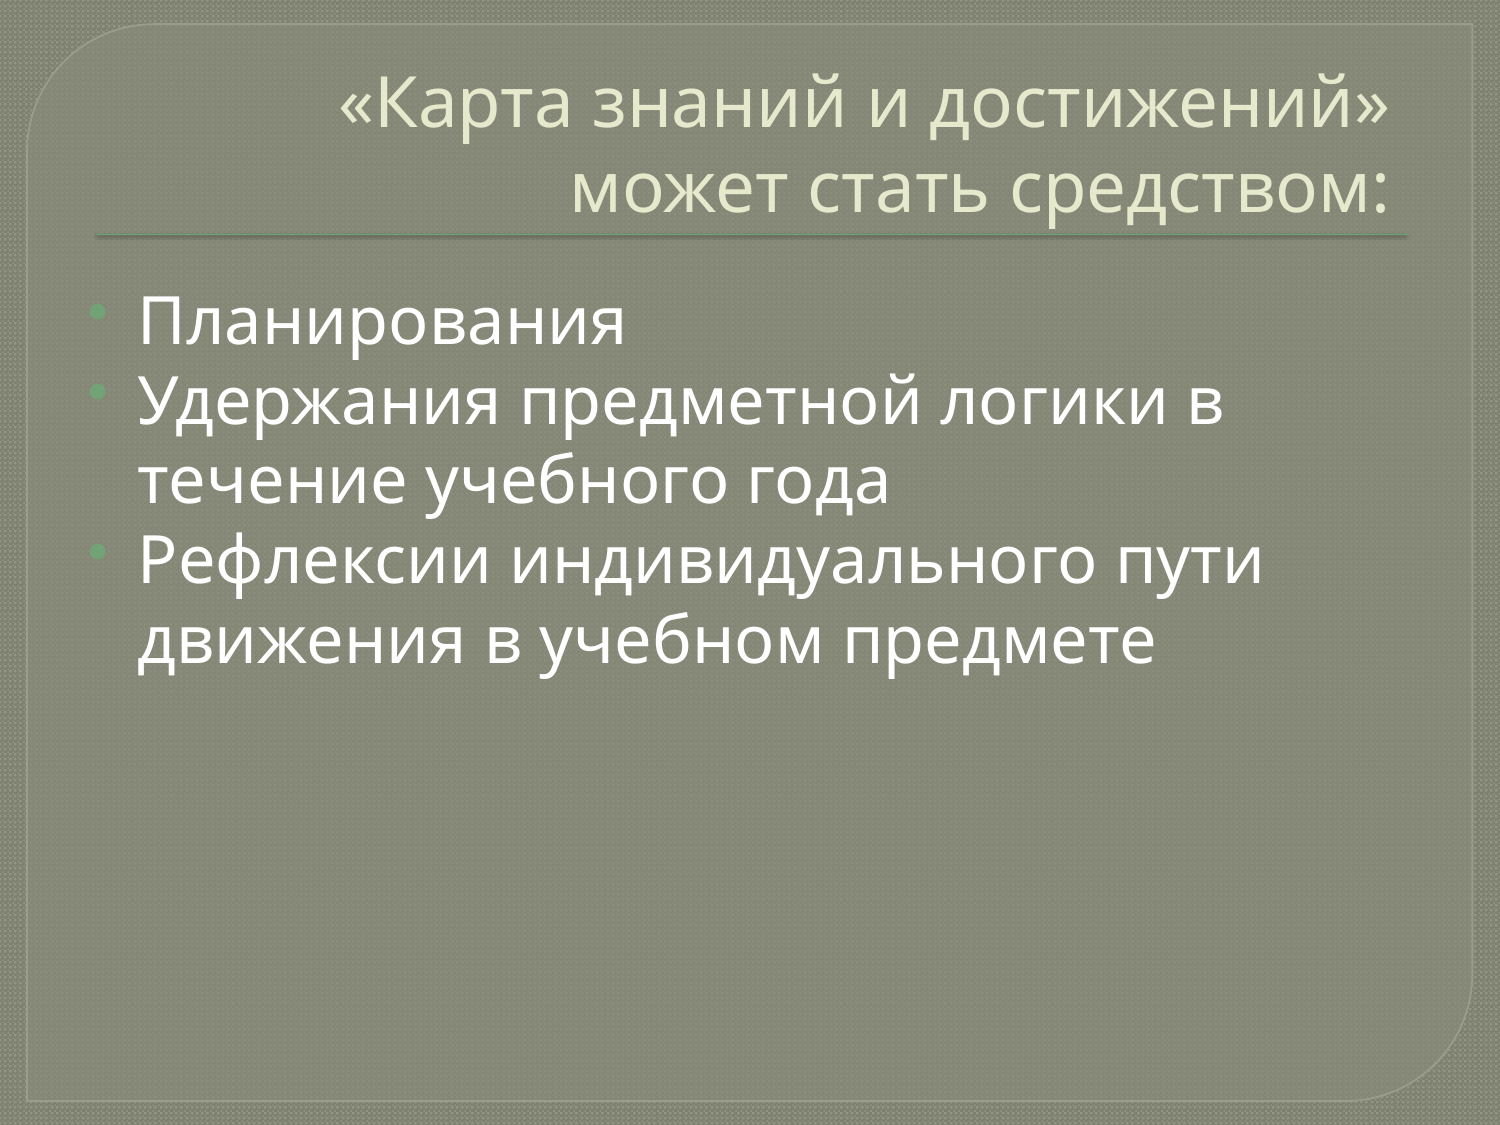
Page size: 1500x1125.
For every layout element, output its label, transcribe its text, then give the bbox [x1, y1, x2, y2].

list Планирования Удержания предметной логики в течение учебного года Рефлексии индивидуального пути движения в учебном предмете [75, 270, 1425, 1013]
title «Карта знаний и достижений» может стать средством: [150, 46, 1407, 235]
